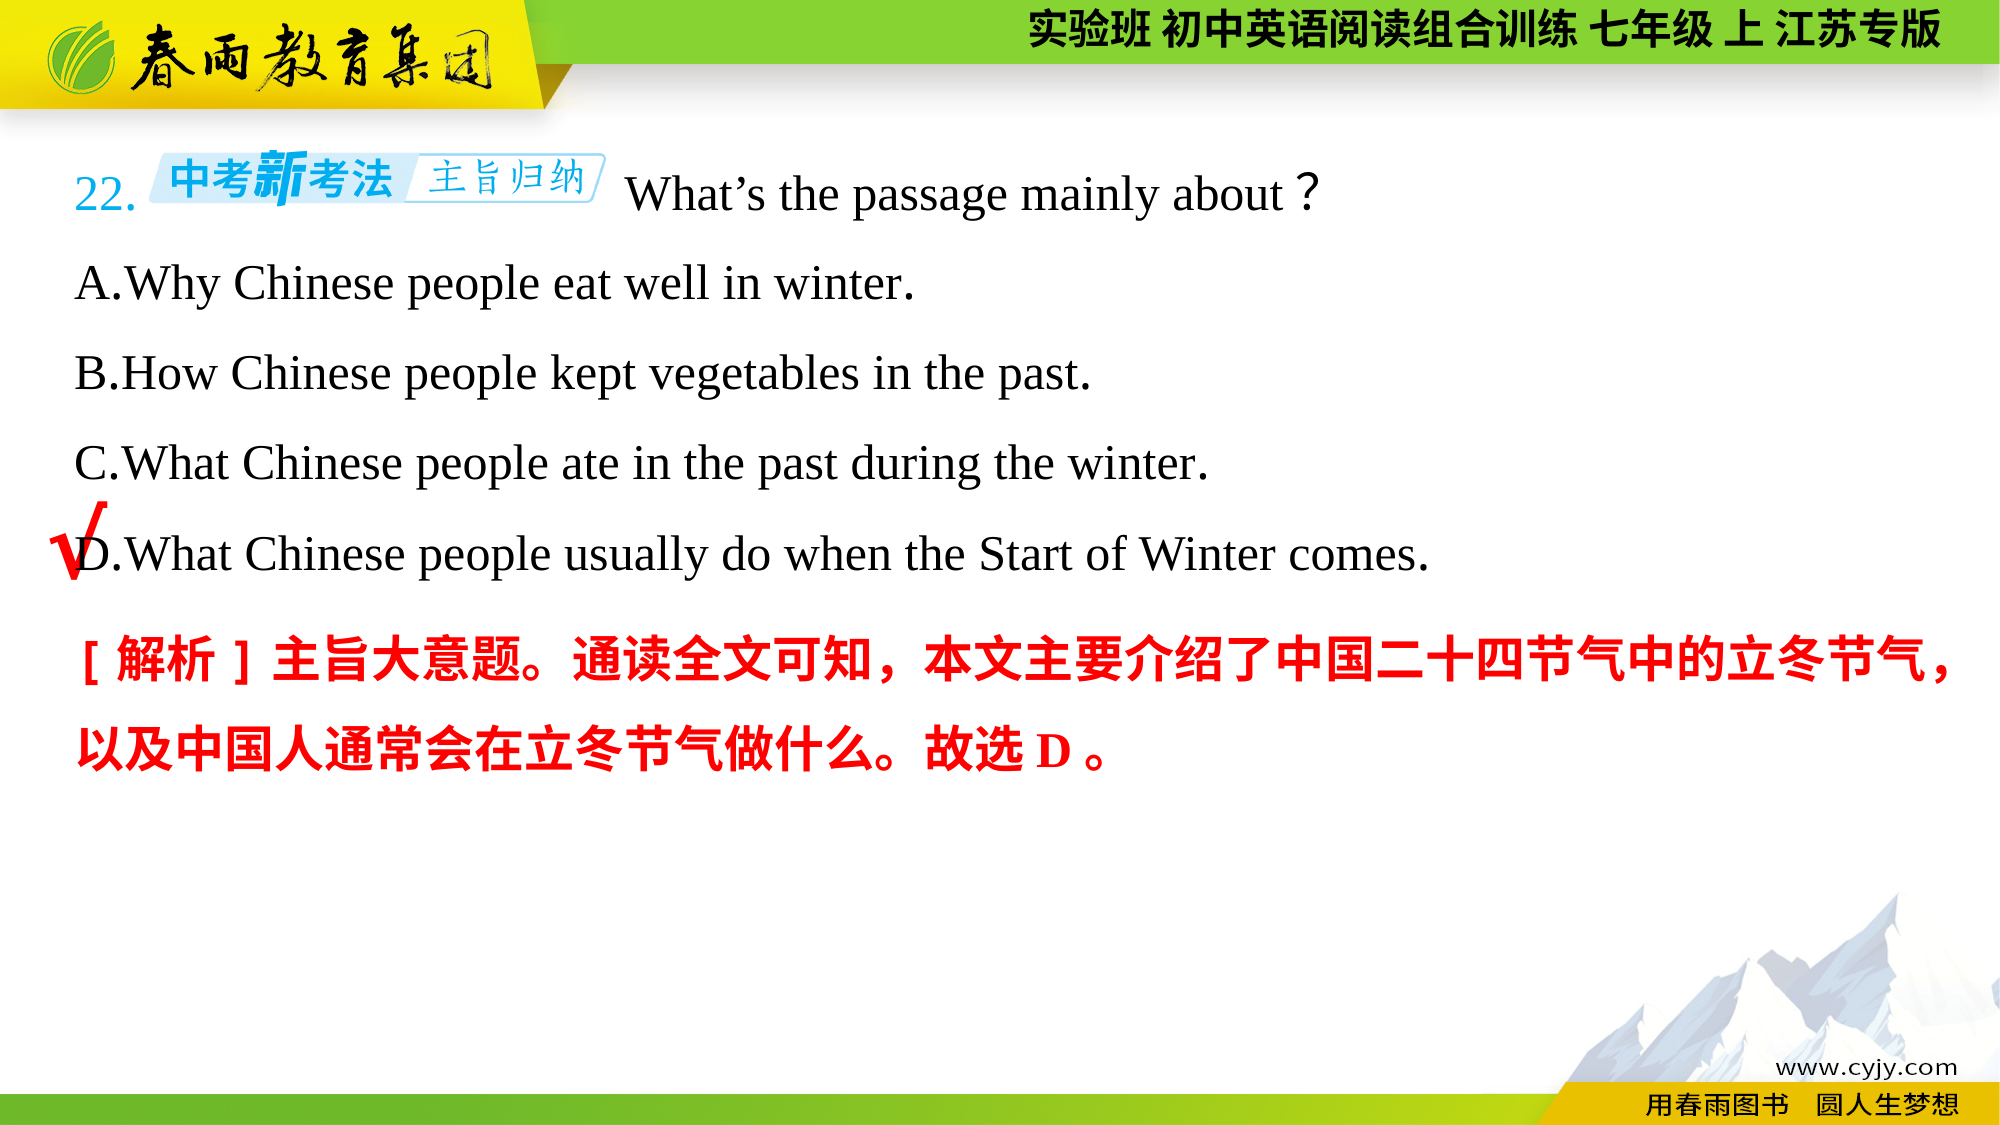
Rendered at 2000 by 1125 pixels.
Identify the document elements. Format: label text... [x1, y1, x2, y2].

picture [0, 0, 2000, 1125]
text_box √ [31, 479, 129, 605]
text_box [解析]主旨大意题。通读全文可知，本文主要介绍了中国二十四节气中的立冬节气，以及中国人通常会在立冬节气做什么。故选D。 [59, 589, 1944, 785]
list 22. What’s the passage mainly about？ A.Why Chinese people eat well in winter. B.How Chinese people kept vegetables in the past. C.What Chinese people ate in the past during the winter. D.What Chinese people usually do when the Start of Winter comes. [59, 122, 1944, 581]
